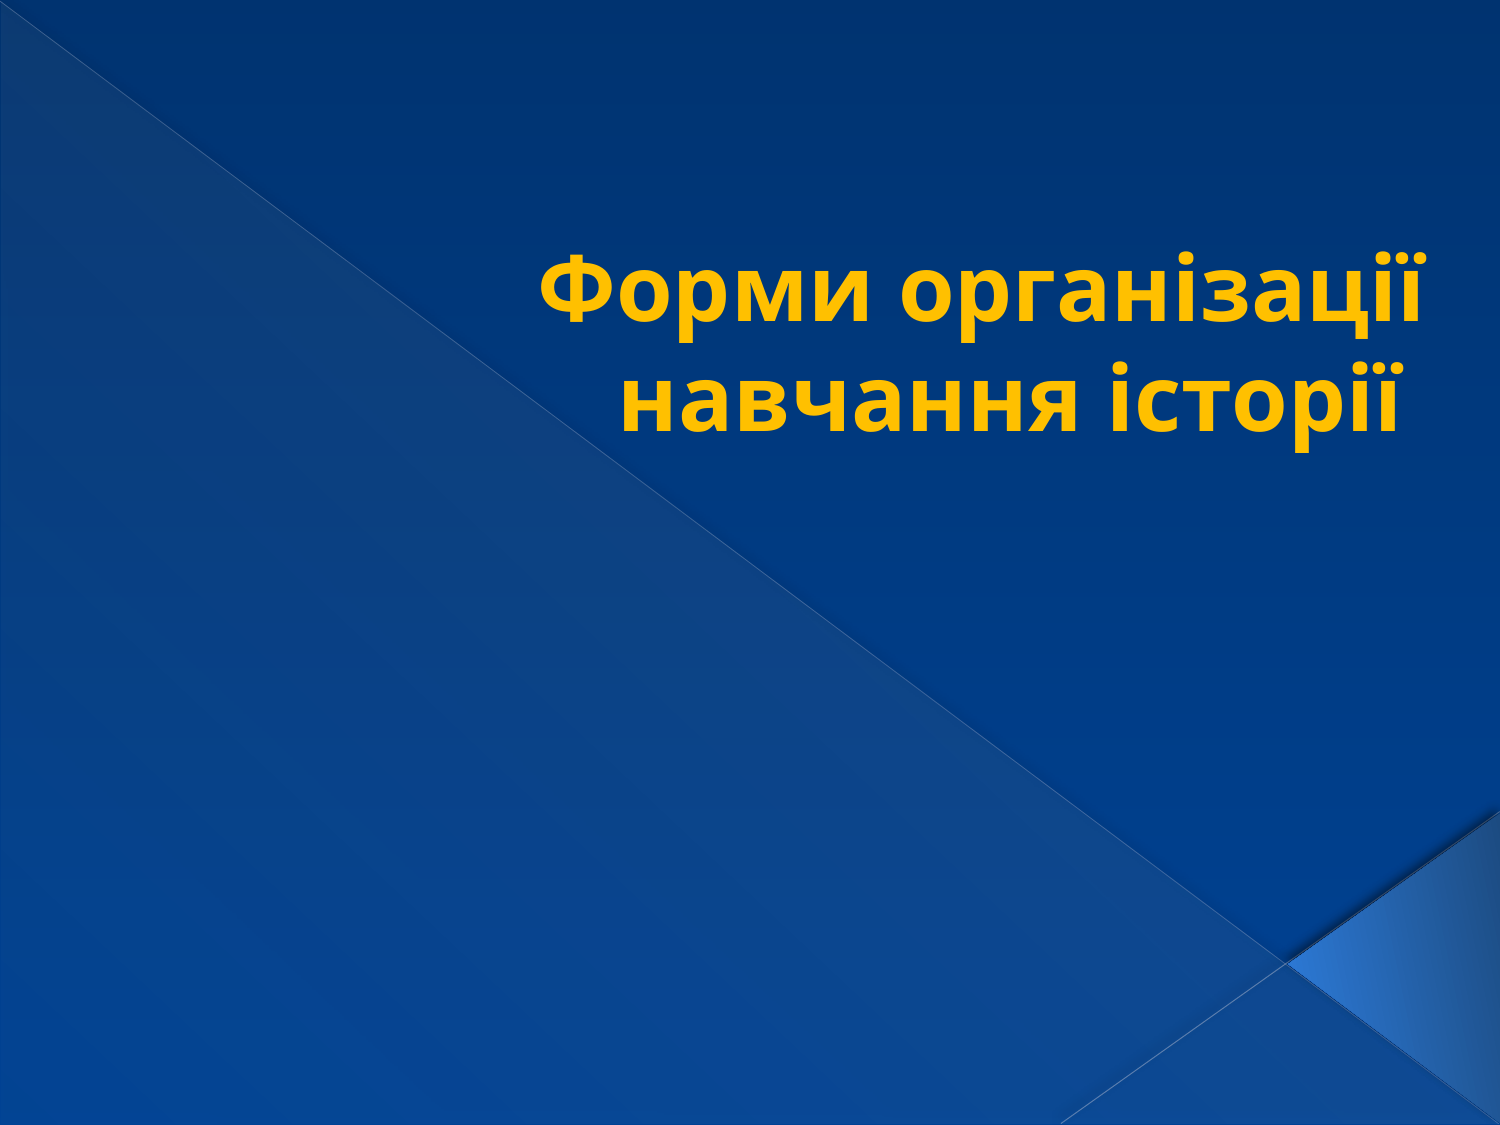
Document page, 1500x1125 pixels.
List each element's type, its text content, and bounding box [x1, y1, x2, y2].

title Форми організації навчання історії [58, 127, 1442, 457]
